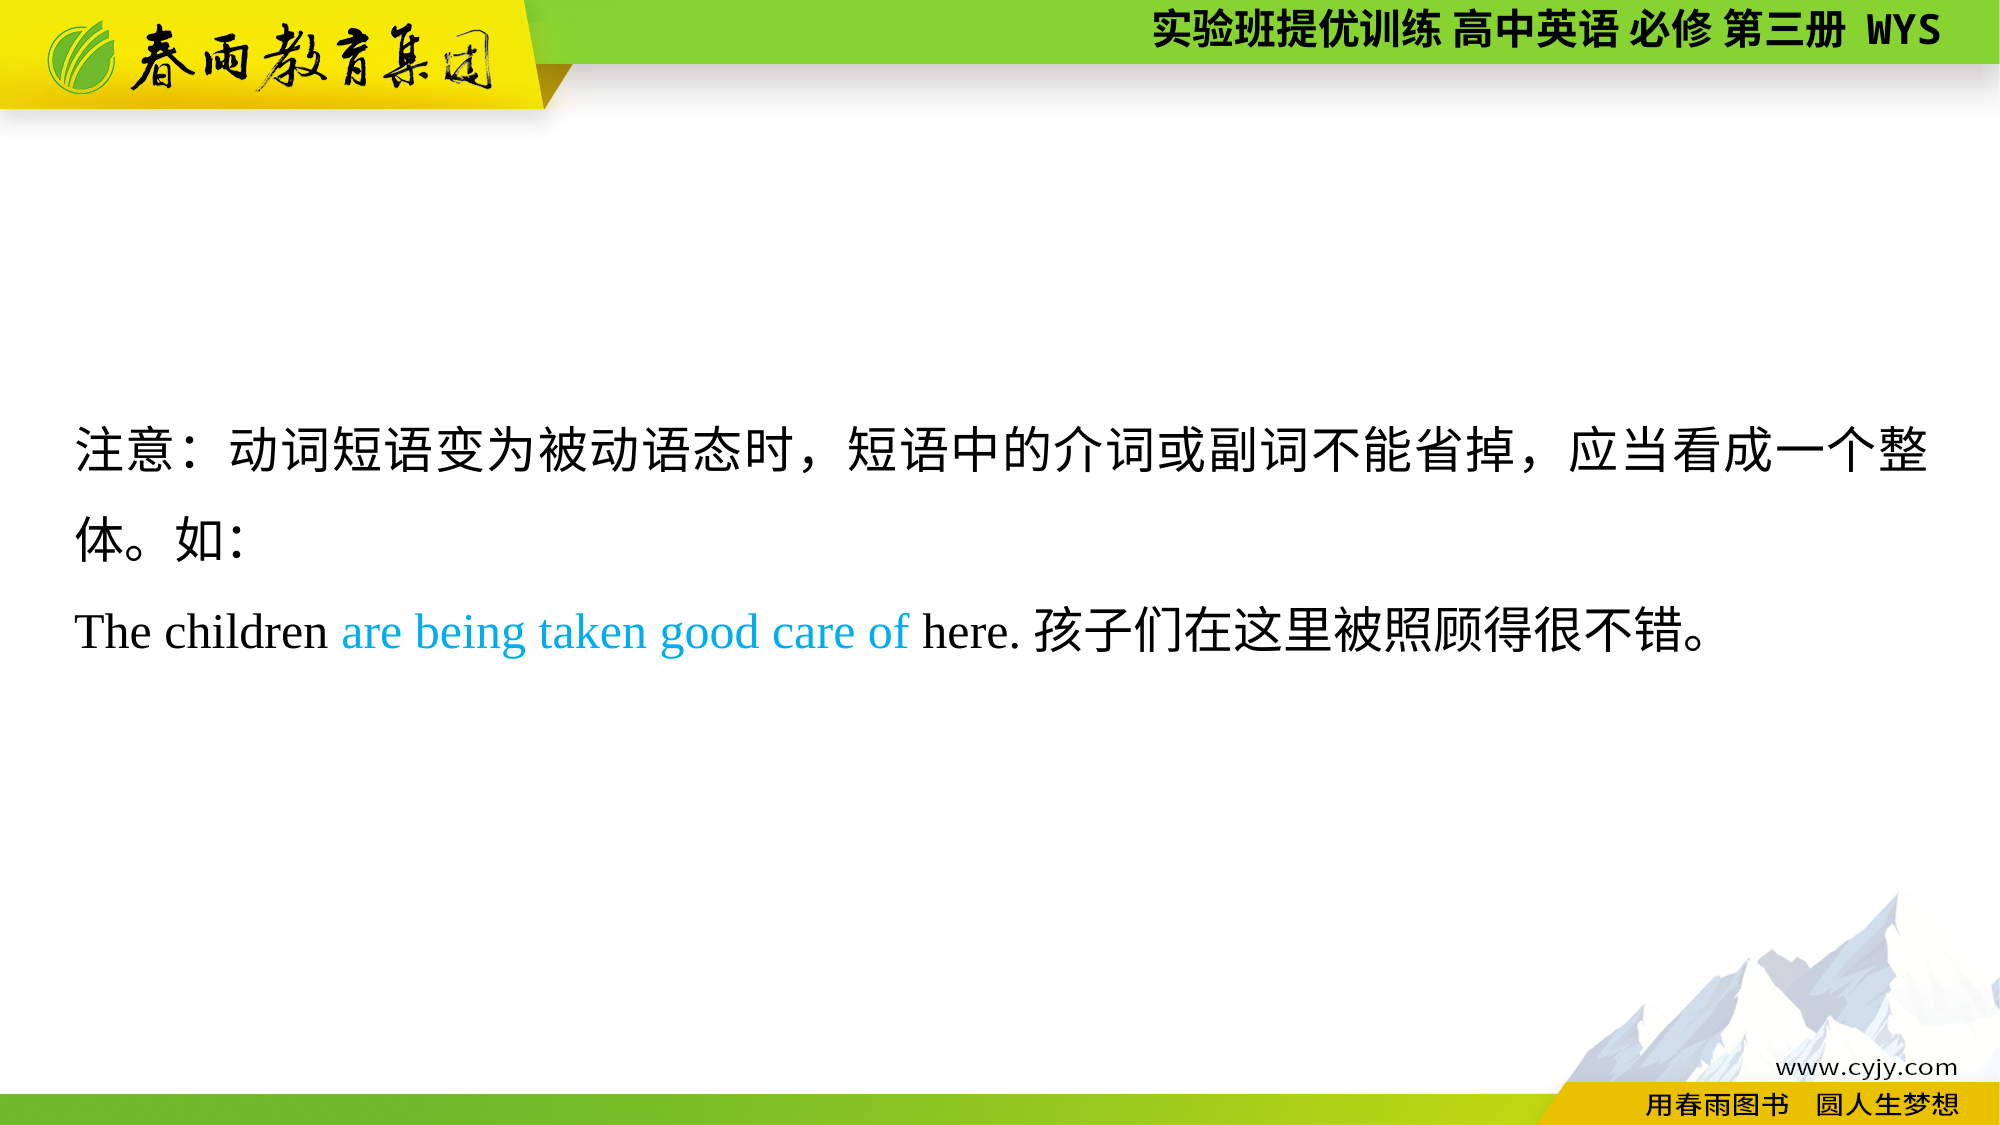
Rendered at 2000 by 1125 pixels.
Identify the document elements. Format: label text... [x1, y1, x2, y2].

list 注意：动词短语变为被动语态时，短语中的介词或副词不能省掉，应当看成一个整体。如： The children are being taken good care of here.孩子们在这里被照顾得很不错。 [59, 380, 1944, 657]
picture [0, 0, 2000, 1125]
